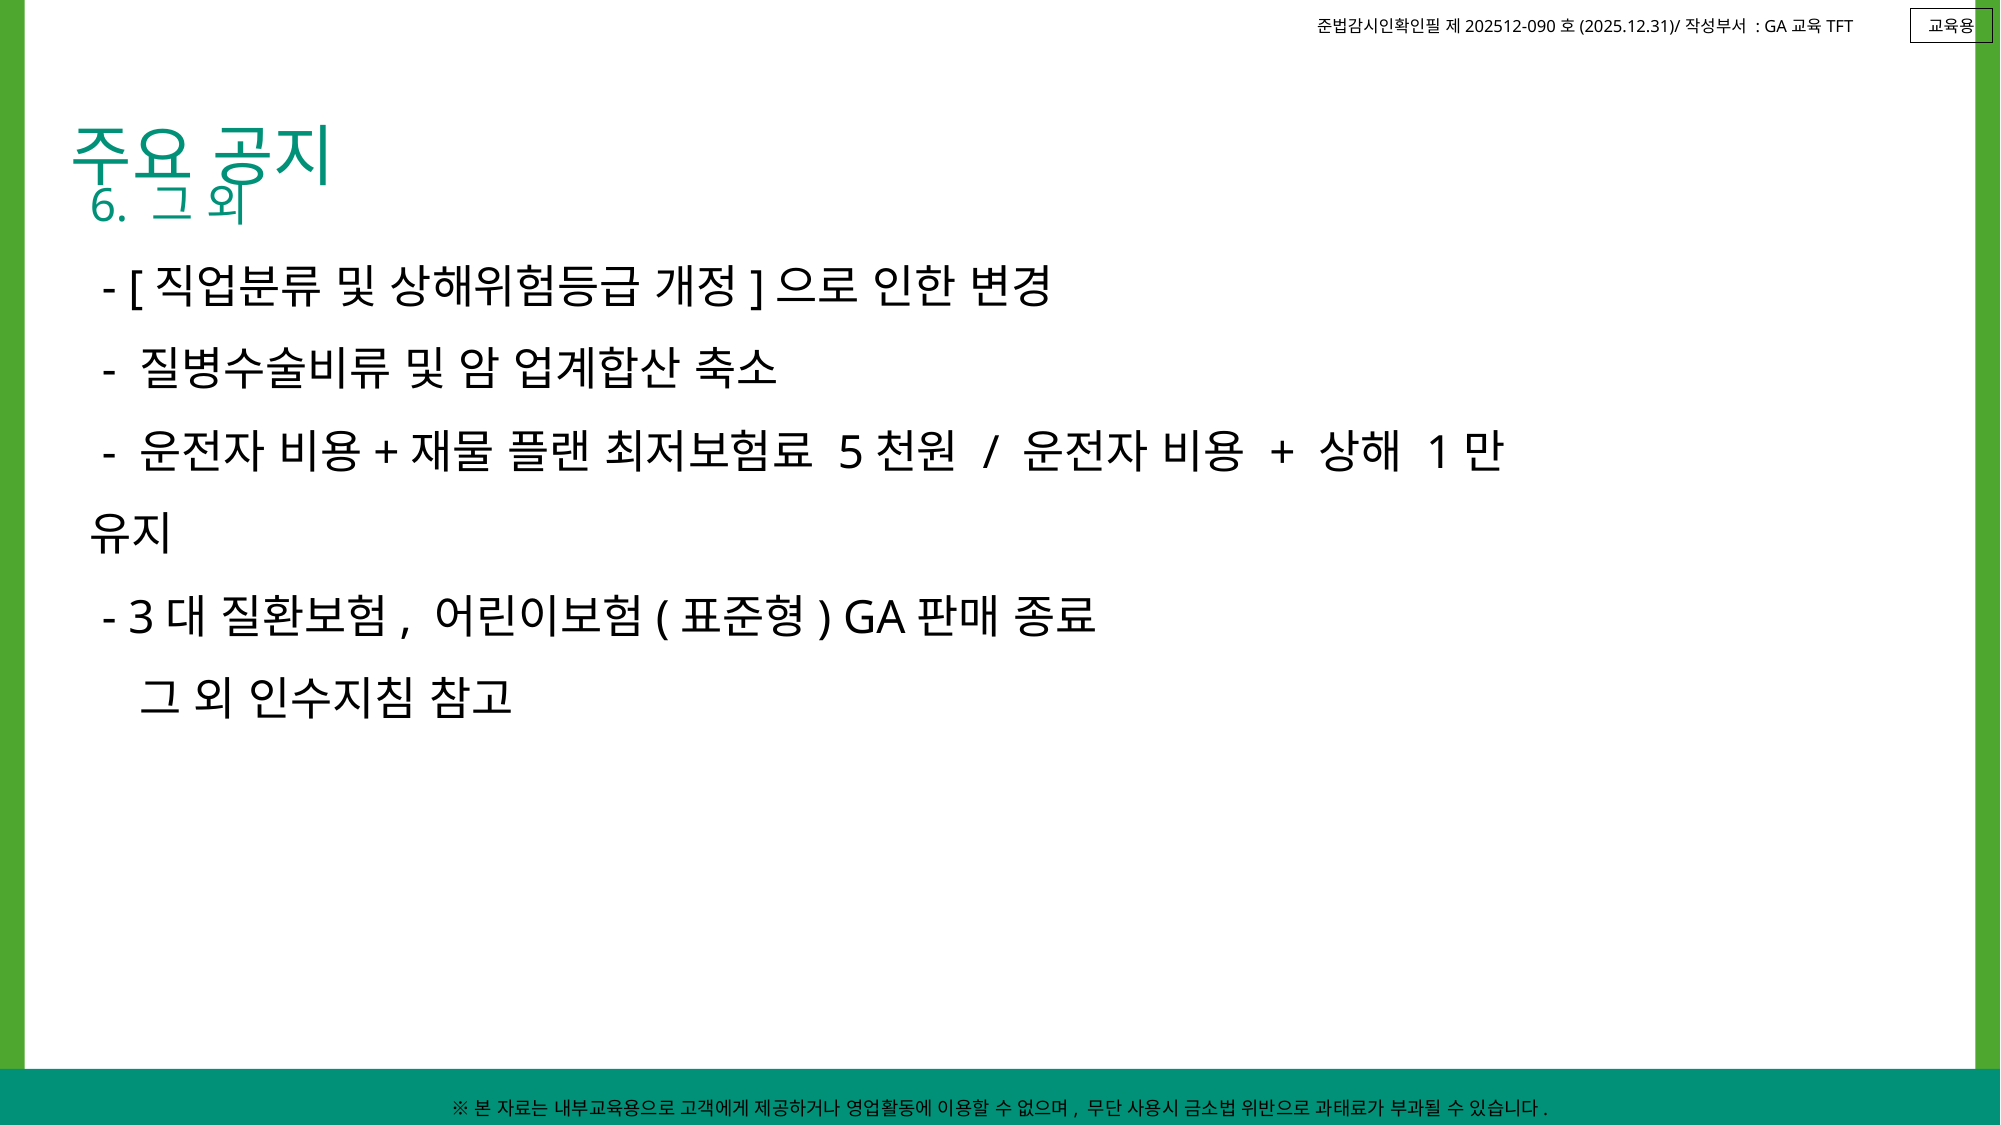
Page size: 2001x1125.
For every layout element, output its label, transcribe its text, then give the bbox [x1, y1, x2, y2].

text_box [0, 0, 26, 1067]
text_box 6. 그 외 - [직업분류 및 상해위험등급 개정]으로 인한 변경 - 질병수술비류 및 암 업계합산 축소 - 운전자 비용+재물 플랜 최저보험료 5천원 / 운전자 비용 + 상해 1만 유지 - 3대 질환보험, 어린이보험(표준형) GA판매 종료 그 외 인수지침 참고 [89, 147, 1556, 808]
text_box 교육용 [1910, 8, 1993, 43]
text_box [1974, 0, 2000, 1067]
text_box 주요 공지 [70, 113, 433, 195]
text_box [0, 1067, 2000, 1125]
text_box ※본 자료는 내부교육용으로 고객에게 제공하거나 영업활동에 이용할 수 없으며, 무단 사용시 금소법 위반으로 과태료가 부과될 수 있습니다. [373, 1088, 1627, 1125]
